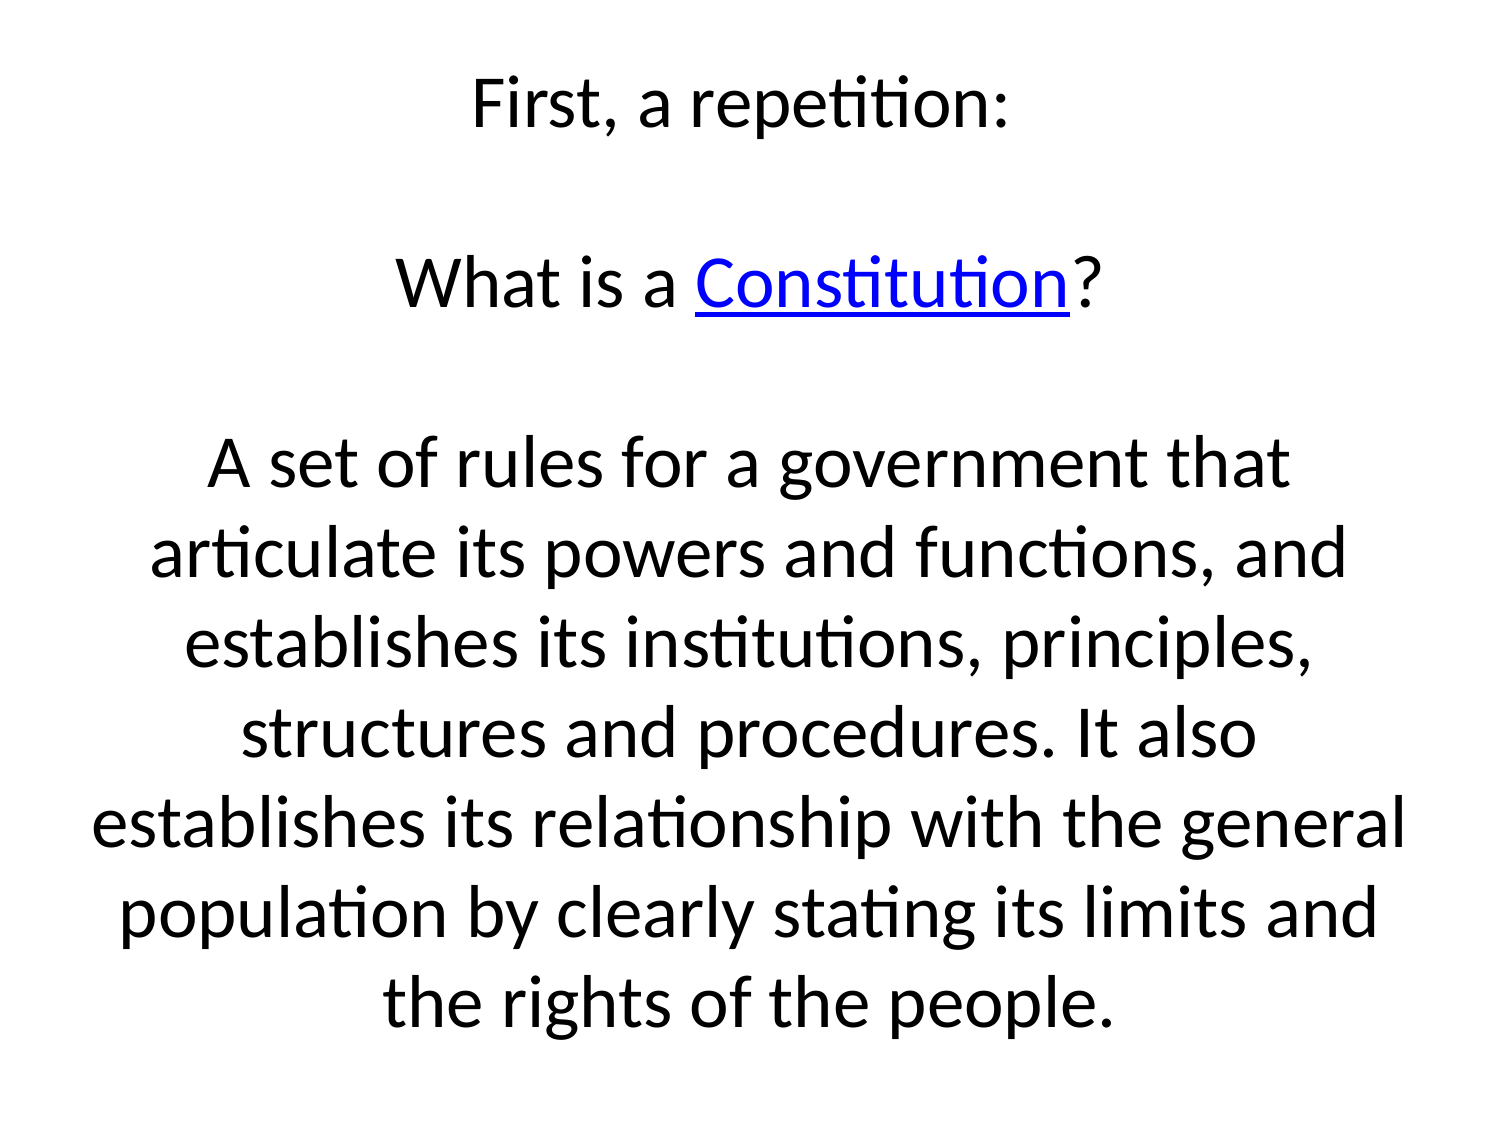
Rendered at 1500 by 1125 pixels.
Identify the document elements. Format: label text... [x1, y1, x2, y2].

title First, a repetition: What is a Constitution? A set of rules for a government that articulate its powers and functions, and establishes its institutions, principles, structures and procedures. It also establishes its relationship with the general population by clearly stating its limits and the rights of the people. [75, 45, 1425, 1050]
